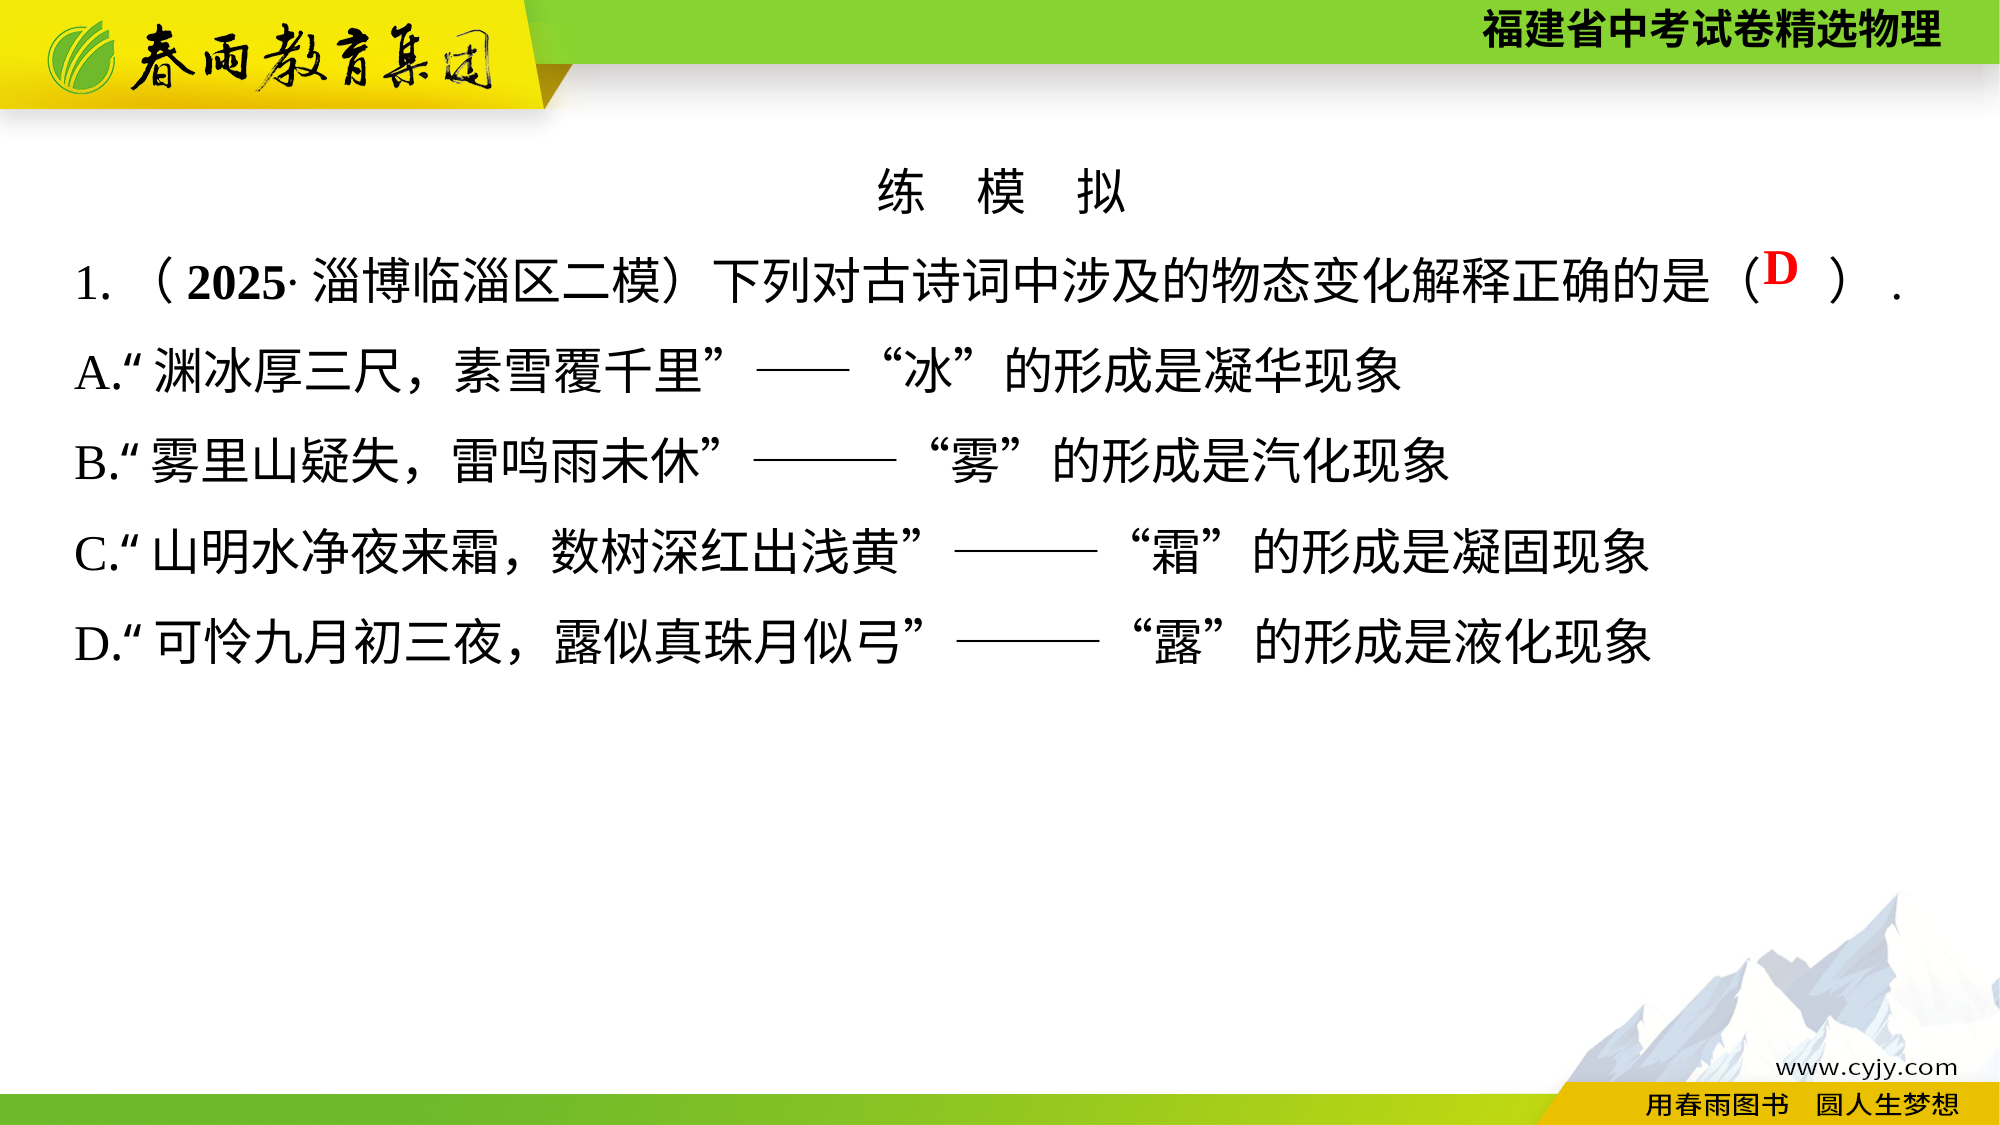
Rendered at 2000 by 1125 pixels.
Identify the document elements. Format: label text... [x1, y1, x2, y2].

list 练 模 拟 1.（2025∙淄博临淄区二模）下列对古诗词中涉及的物态变化解释正确的是（ ）. A.“渊冰厚三尺，素雪覆千里”——“冰”的形成是凝华现象 B.“雾里山疑失，雷鸣雨未休”———“雾”的形成是汽化现象 C.“山明水净夜来霜，数树深红出浅黄”———“霜”的形成是凝固现象 D.“可怜九月初三夜，露似真珠月似弓”———“露”的形成是液化现象 [59, 122, 1944, 672]
picture [0, 0, 2000, 1125]
text_box D [1748, 226, 1815, 302]
